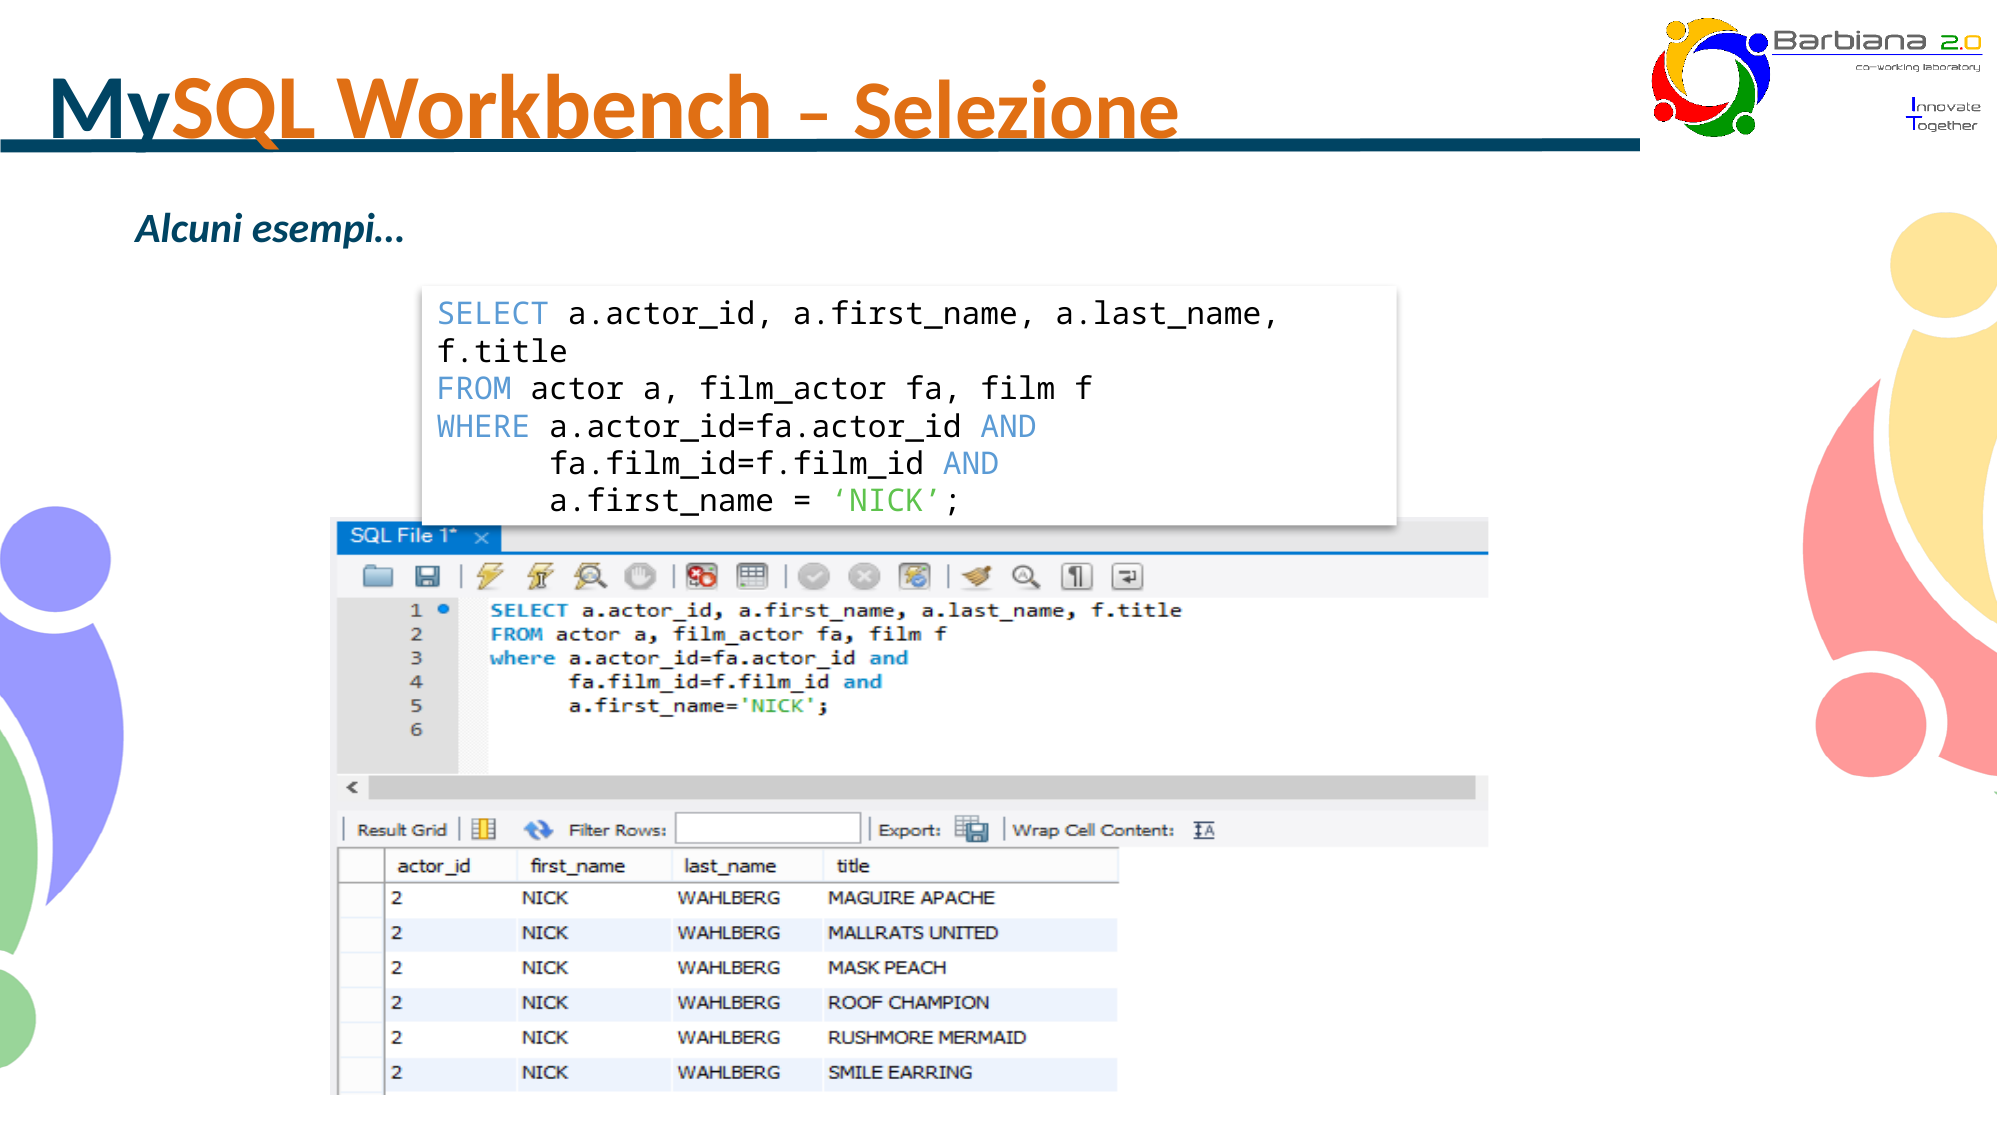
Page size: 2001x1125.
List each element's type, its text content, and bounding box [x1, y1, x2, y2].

picture [0, 0, 2001, 1125]
text_box MySQL Workbench – Selezione [32, 39, 1197, 165]
text_box Alcuni esempi… [120, 193, 420, 259]
text_box SELECT a.actor_id, a.first_name, a.last_name, f.title FROM actor a, film_actor fa, film f WHERE a.actor_id=fa.actor_id AND fa.film_id=f.film_id AND a.first_name = ‘NICK’; [421, 286, 1397, 517]
